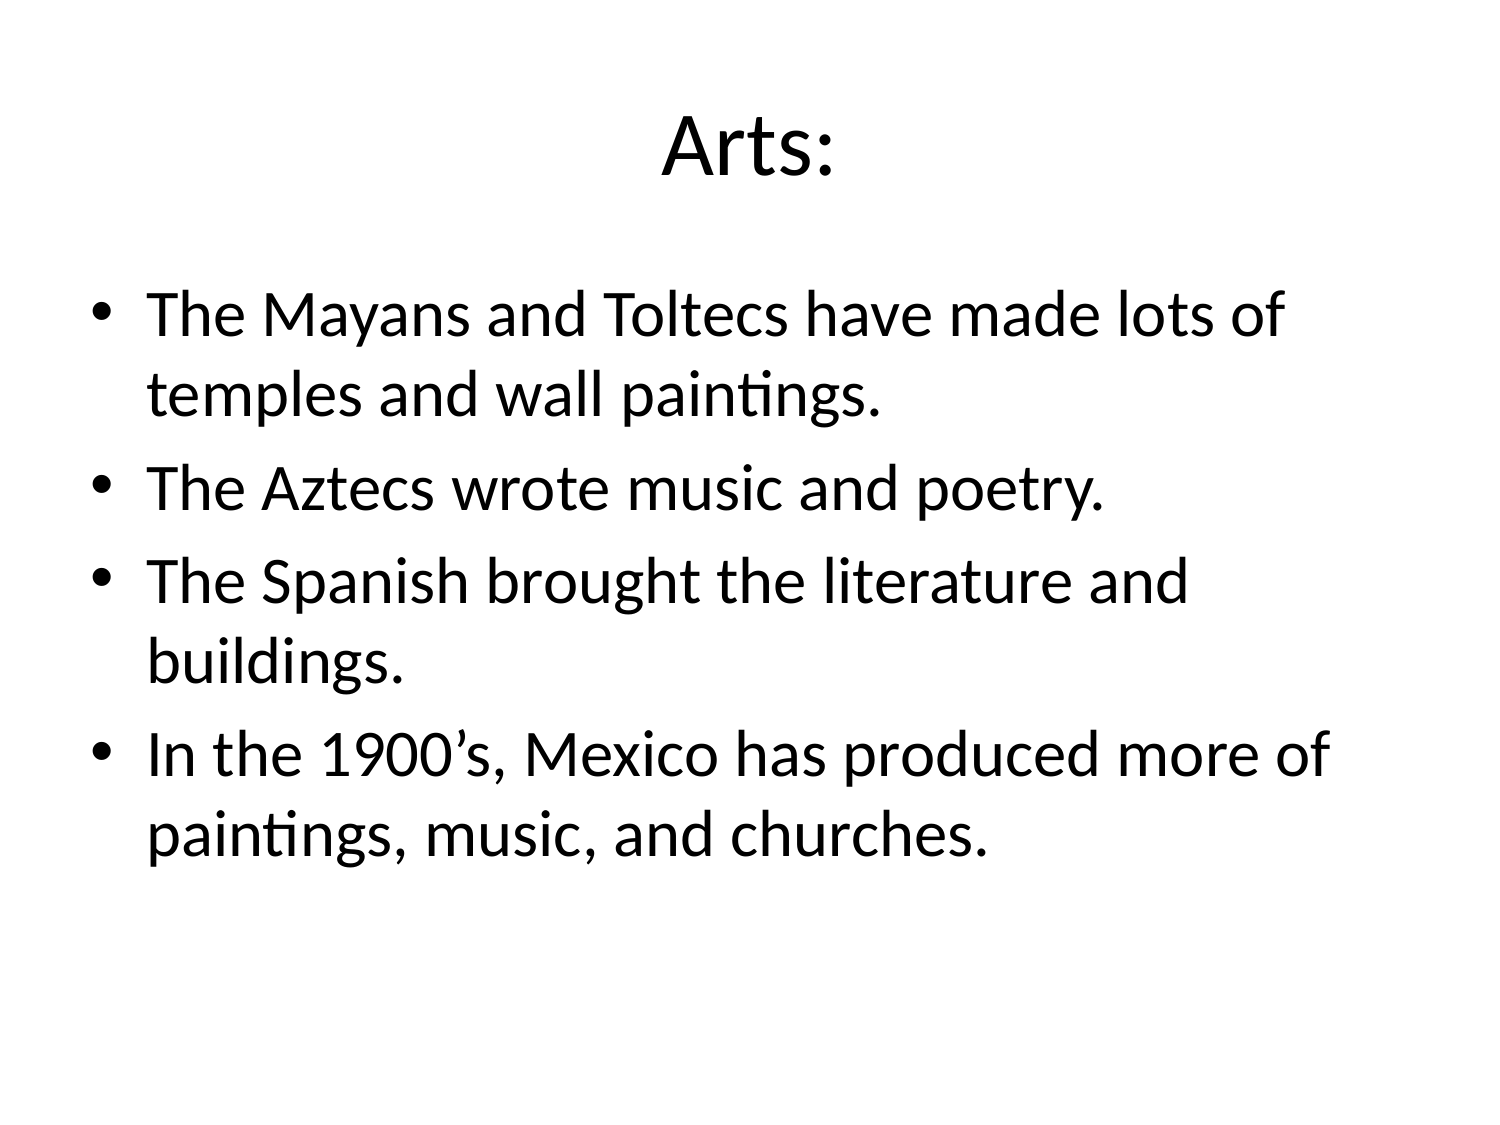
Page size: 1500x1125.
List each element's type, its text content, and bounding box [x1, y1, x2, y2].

title Arts: [74, 44, 1426, 233]
list The Mayans and Toltecs have made lots of temples and wall paintings. The Aztecs wrote music and poetry. The Spanish brought the literature and buildings. In the 1900’s, Mexico has produced more of paintings, music, and churches. [74, 262, 1426, 1006]
